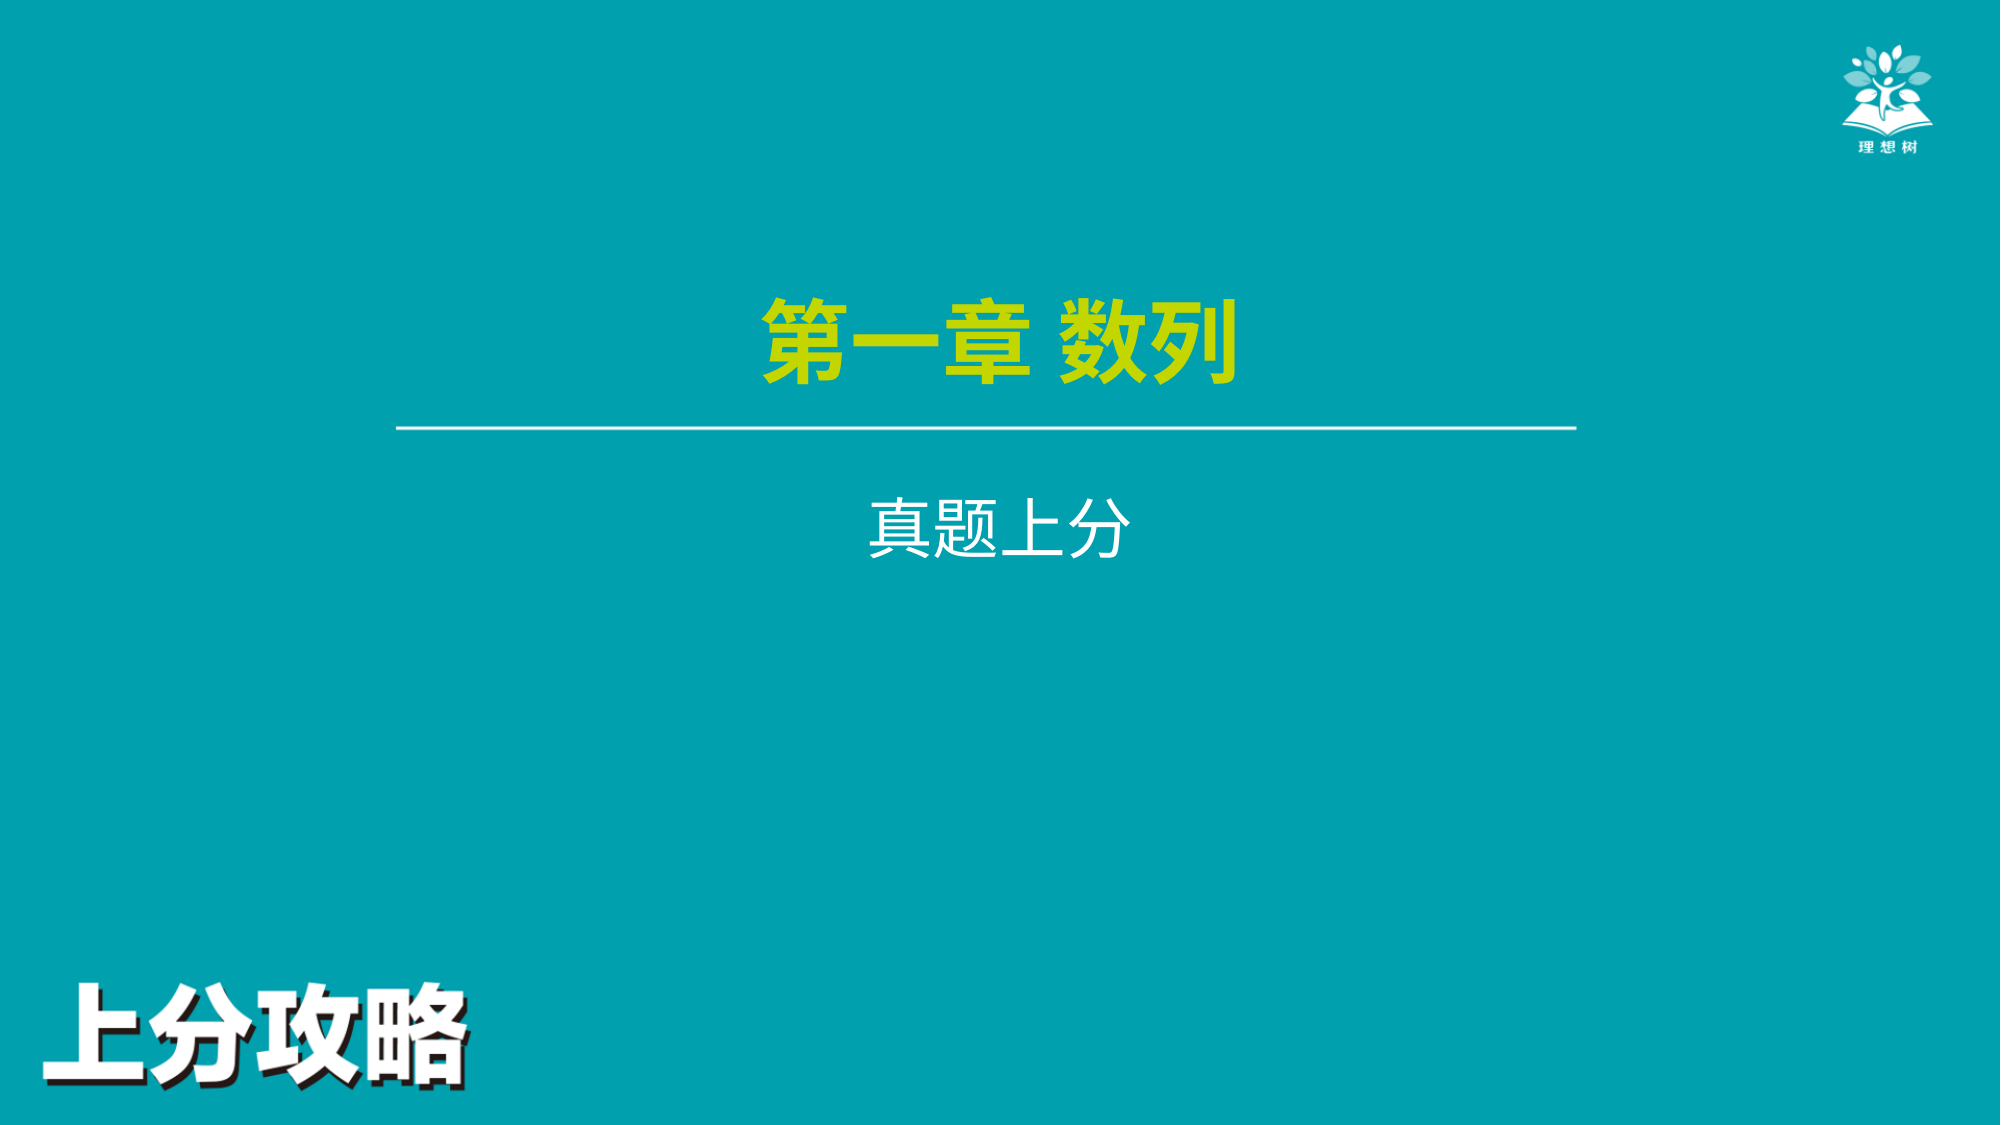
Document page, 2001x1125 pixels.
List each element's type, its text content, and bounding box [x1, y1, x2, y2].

picture [0, 413, 2000, 472]
picture [0, 579, 2000, 1125]
picture [0, 0, 2000, 265]
text_box 真题上分 [0, 472, 2000, 579]
text_box 第一章 数列 [0, 265, 2000, 413]
